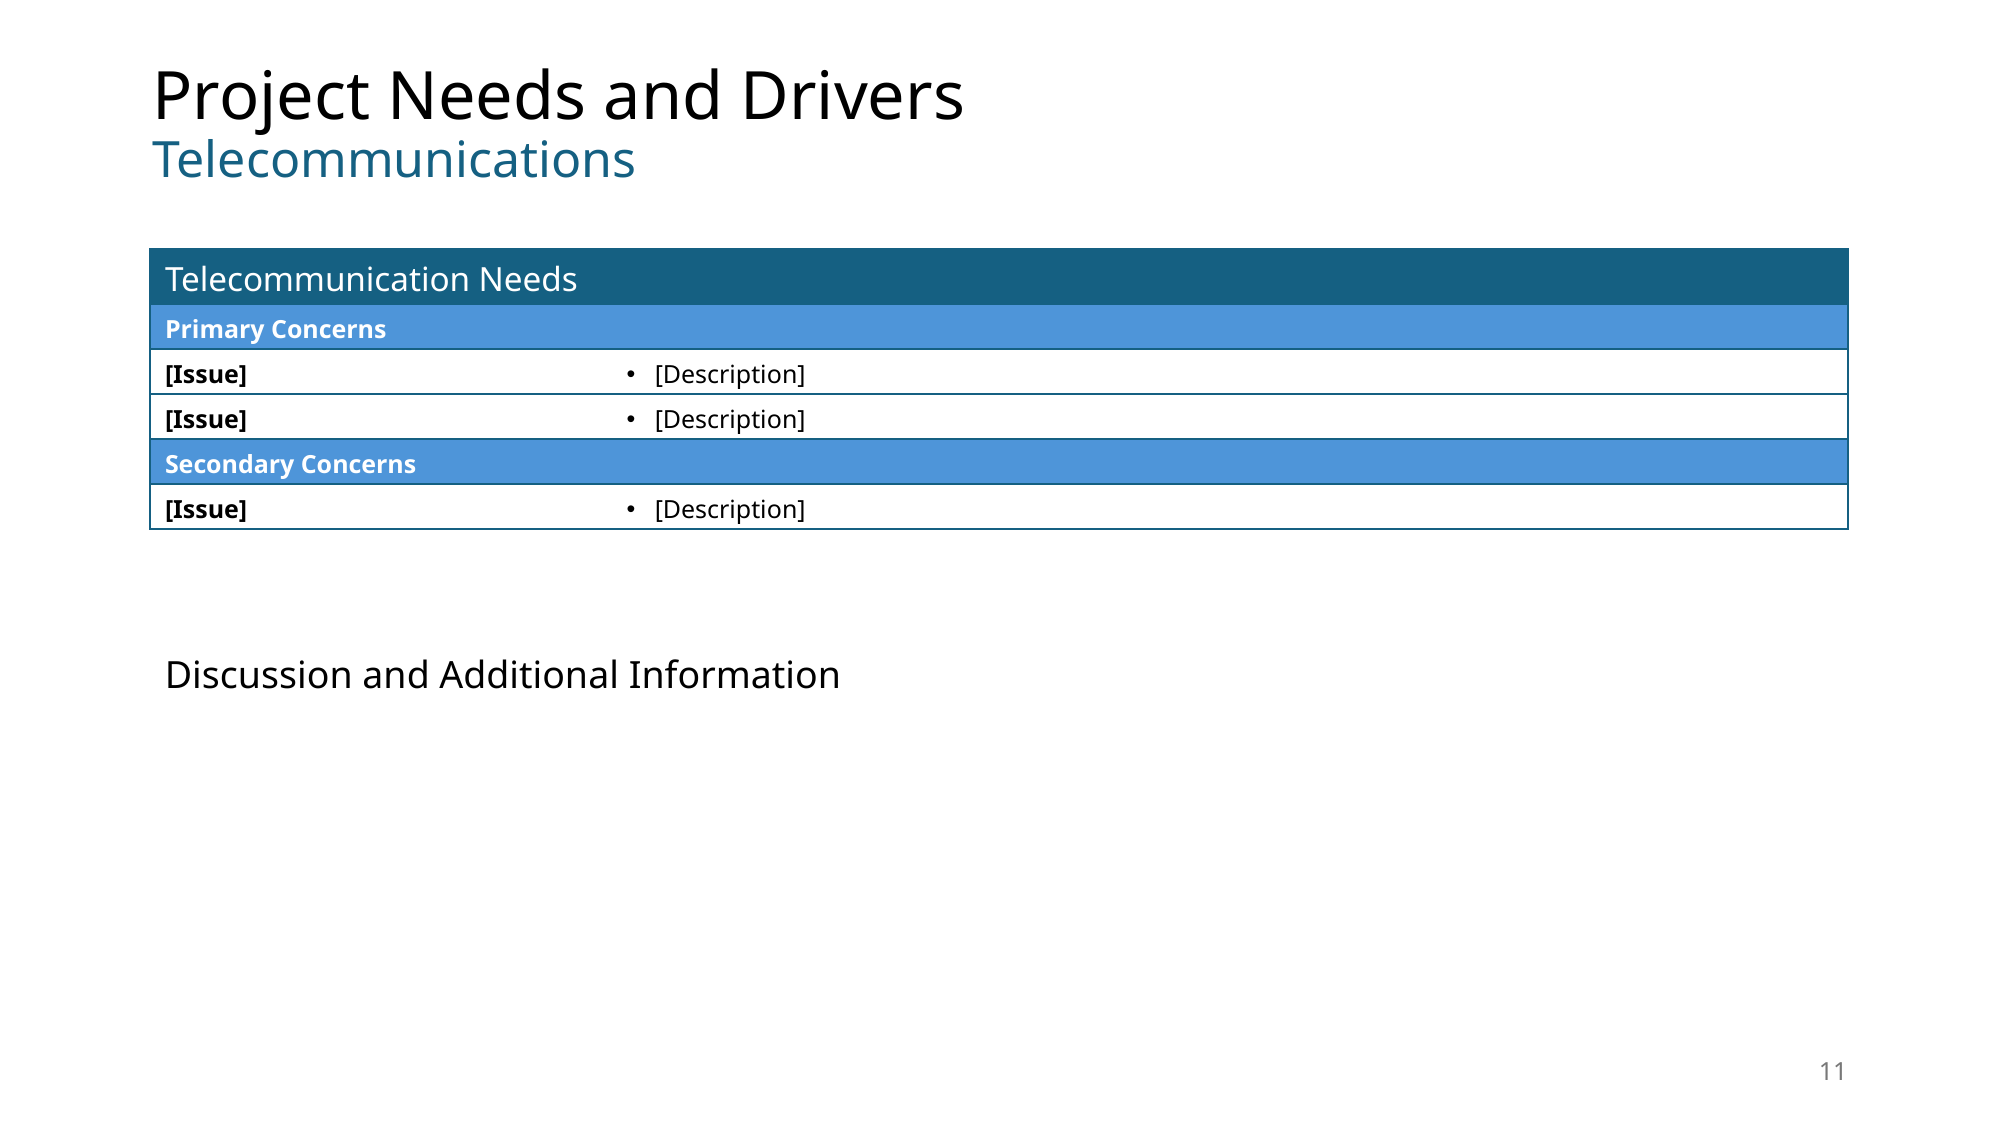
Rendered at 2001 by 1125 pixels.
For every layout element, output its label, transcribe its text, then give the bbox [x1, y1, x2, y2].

table_cell [Issue] [151, 506, 612, 554]
table_header Telecommunication Needs [151, 250, 1847, 308]
table_cell Secondary Concerns [151, 457, 612, 505]
slide_number 11 [1412, 1042, 1863, 1103]
table_cell [Description] [612, 506, 1847, 554]
table_cell [Issue] [151, 359, 612, 406]
table_cell [612, 310, 1847, 357]
table_cell [612, 457, 1847, 505]
table_cell [Description] [612, 359, 1847, 406]
table_cell Primary Concerns [151, 310, 612, 357]
text_box Discussion and Additional Information [149, 643, 1808, 703]
title Project Needs and Drivers Telecommunications [137, 59, 1863, 191]
table_cell [Issue] [151, 408, 612, 456]
table_cell [Description] [612, 408, 1847, 456]
